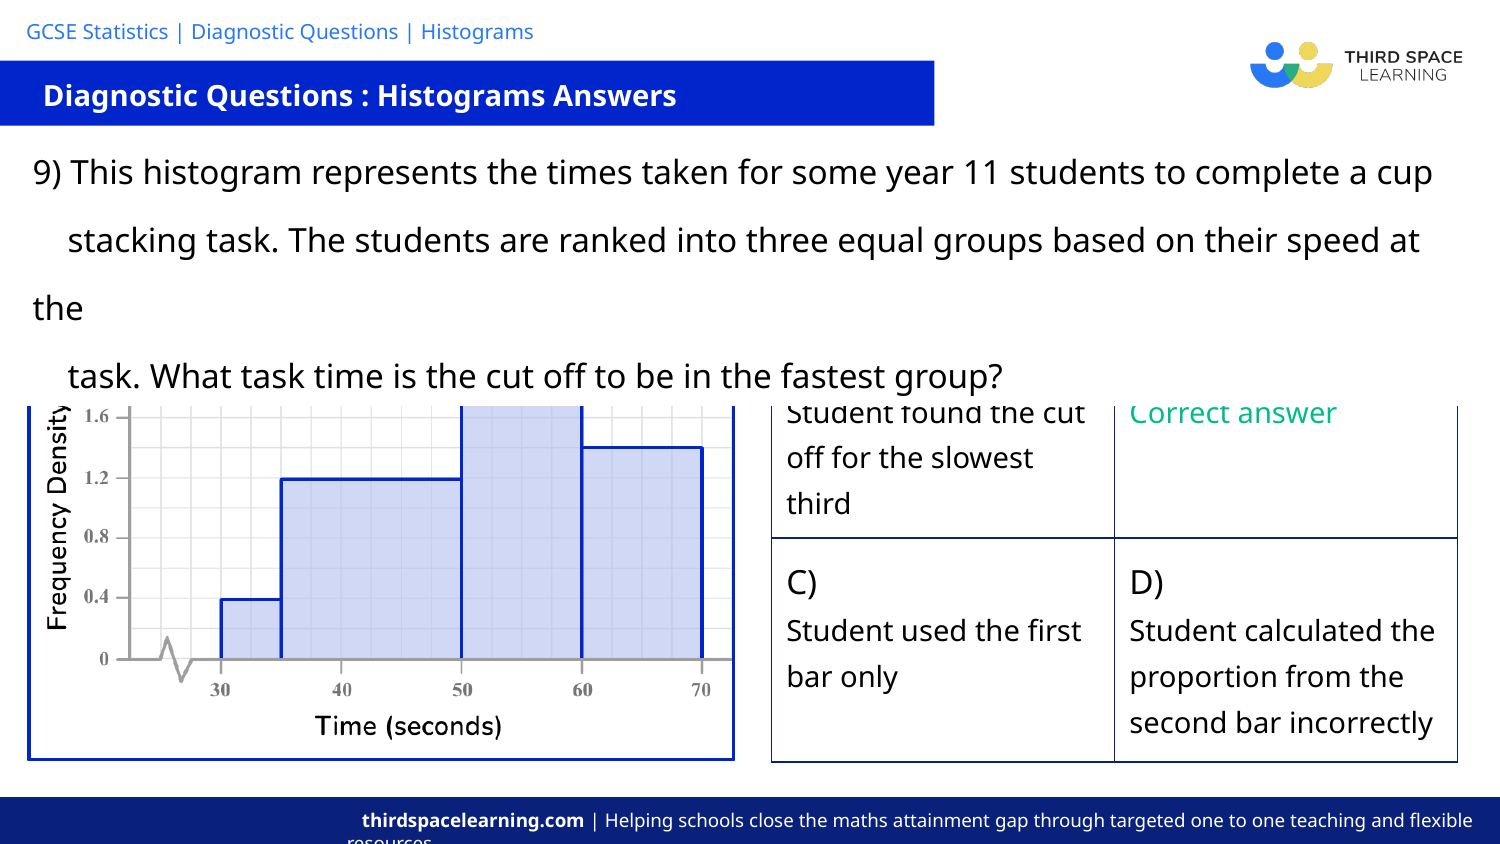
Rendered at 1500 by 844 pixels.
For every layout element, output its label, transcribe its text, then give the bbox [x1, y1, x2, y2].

text_box Diagnostic Questions : Histograms Answers [27, 61, 778, 127]
table_header 9) This histogram represents the times taken for some year 11 students to complete a cup stacking task. The students are ranked into three equal groups based on their speed at the task. What task time is the cut off to be in the fastest group? [19, 142, 1474, 404]
picture [1250, 33, 1465, 99]
picture [27, 325, 735, 761]
